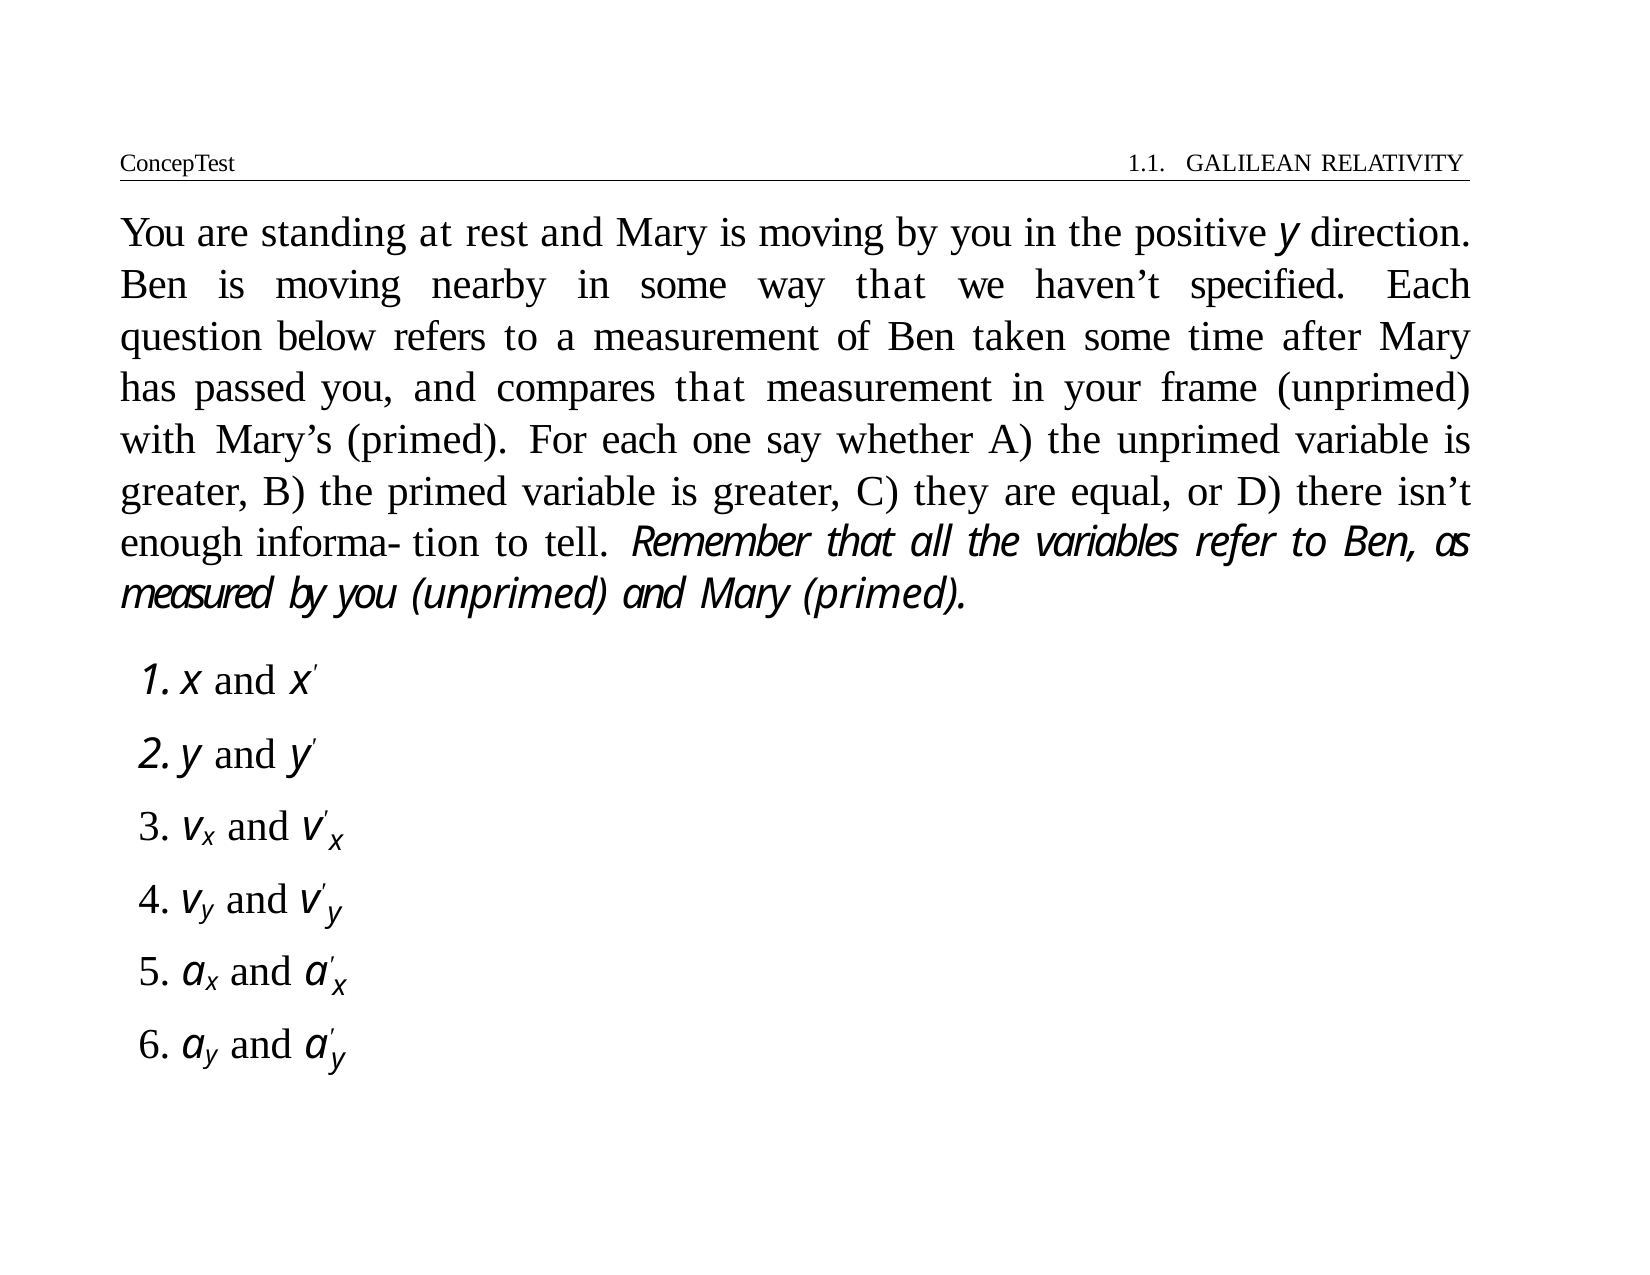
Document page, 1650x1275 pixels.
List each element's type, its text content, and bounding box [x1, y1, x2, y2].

text_box x [330, 963, 352, 1002]
text_box 3. vx and v′ [132, 794, 346, 851]
text_box y [325, 890, 345, 929]
text_box 4. vy and v′ [131, 867, 344, 924]
text_box x [327, 818, 348, 857]
text_box 5. ax and a′ [131, 939, 348, 996]
text_box ConcepTest 1.1. GALILEAN RELATIVITY You are standing at rest and Mary is moving by you in the positive y direction. Ben is moving nearby in some way that we haven’t specified. Each question below refers to a measurement of Ben taken some time after Mary has passed you, and compares that measurement in your frame (unprimed) with Mary’s (primed). For each one say whether A) the unprimed variable is greater, B) the primed variable is greater, C) they are equal, or D) there isn’t enough informa- tion to tell. Remember that all the variables refer to Ben, as measured by you (unprimed) and Mary (primed). x and x′ y and y′ [111, 128, 1479, 778]
text_box y [329, 1036, 348, 1074]
text_box 6. ay and a′ [131, 1012, 346, 1069]
